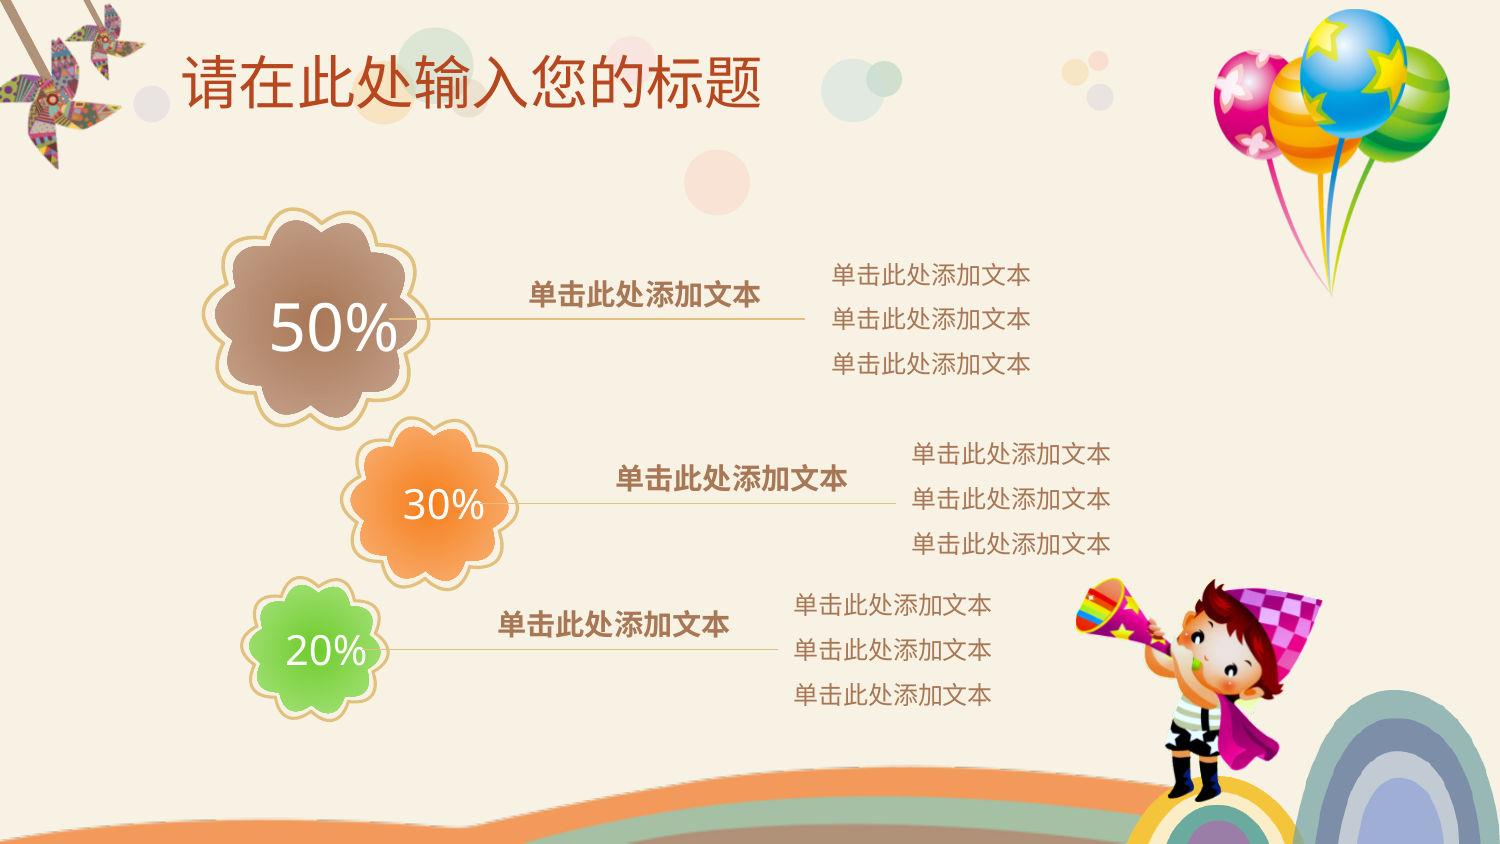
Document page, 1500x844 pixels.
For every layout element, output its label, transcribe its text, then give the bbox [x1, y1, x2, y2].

text_box 单击此处添加文本 [567, 453, 896, 503]
text_box 单击此处添加文本 单击此处添加文本 单击此处添加文本 [896, 416, 1221, 566]
text_box 单击此处添加文本 单击此处添加文本 单击此处添加文本 [778, 567, 1103, 717]
picture [1184, 0, 1486, 302]
text_box 单击此处添加文本 单击此处添加文本 单击此处添加文本 [816, 236, 1142, 387]
picture [0, 0, 152, 185]
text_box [340, 417, 519, 591]
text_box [241, 577, 389, 722]
text_box 单击此处添加文本 [480, 268, 810, 319]
text_box 请在此处输入您的标题 [165, 39, 935, 124]
text_box 单击此处添加文本 [450, 598, 778, 649]
picture [0, 577, 1500, 844]
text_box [202, 208, 430, 430]
